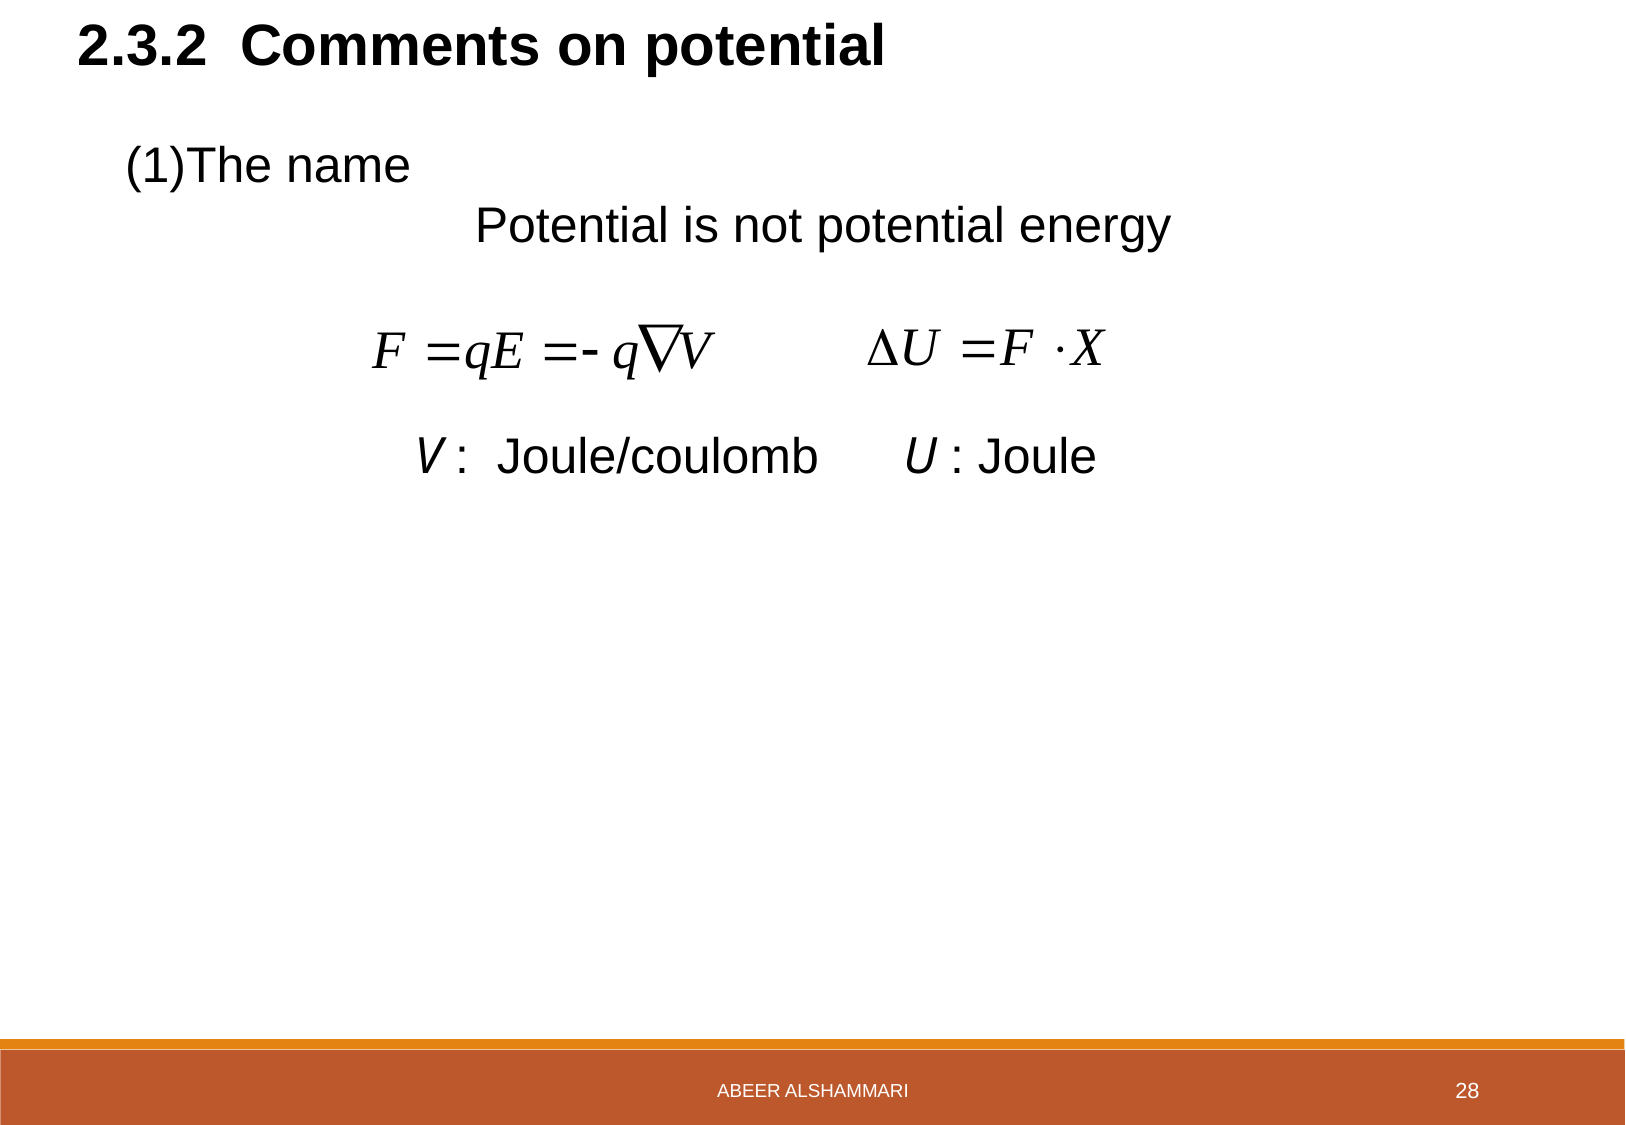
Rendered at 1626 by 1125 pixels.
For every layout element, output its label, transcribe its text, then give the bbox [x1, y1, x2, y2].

slide_number 28 [1319, 1059, 1495, 1120]
text_box V : Joule/coulomb U : Joule [399, 416, 1451, 492]
text_box (1)The name Potential is not potential energy [110, 124, 1188, 260]
footer Abeer Alshammari [491, 1059, 1135, 1120]
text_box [862, 312, 1118, 373]
text_box 2.3.2 Comments on potential [63, 0, 903, 85]
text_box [366, 315, 722, 386]
